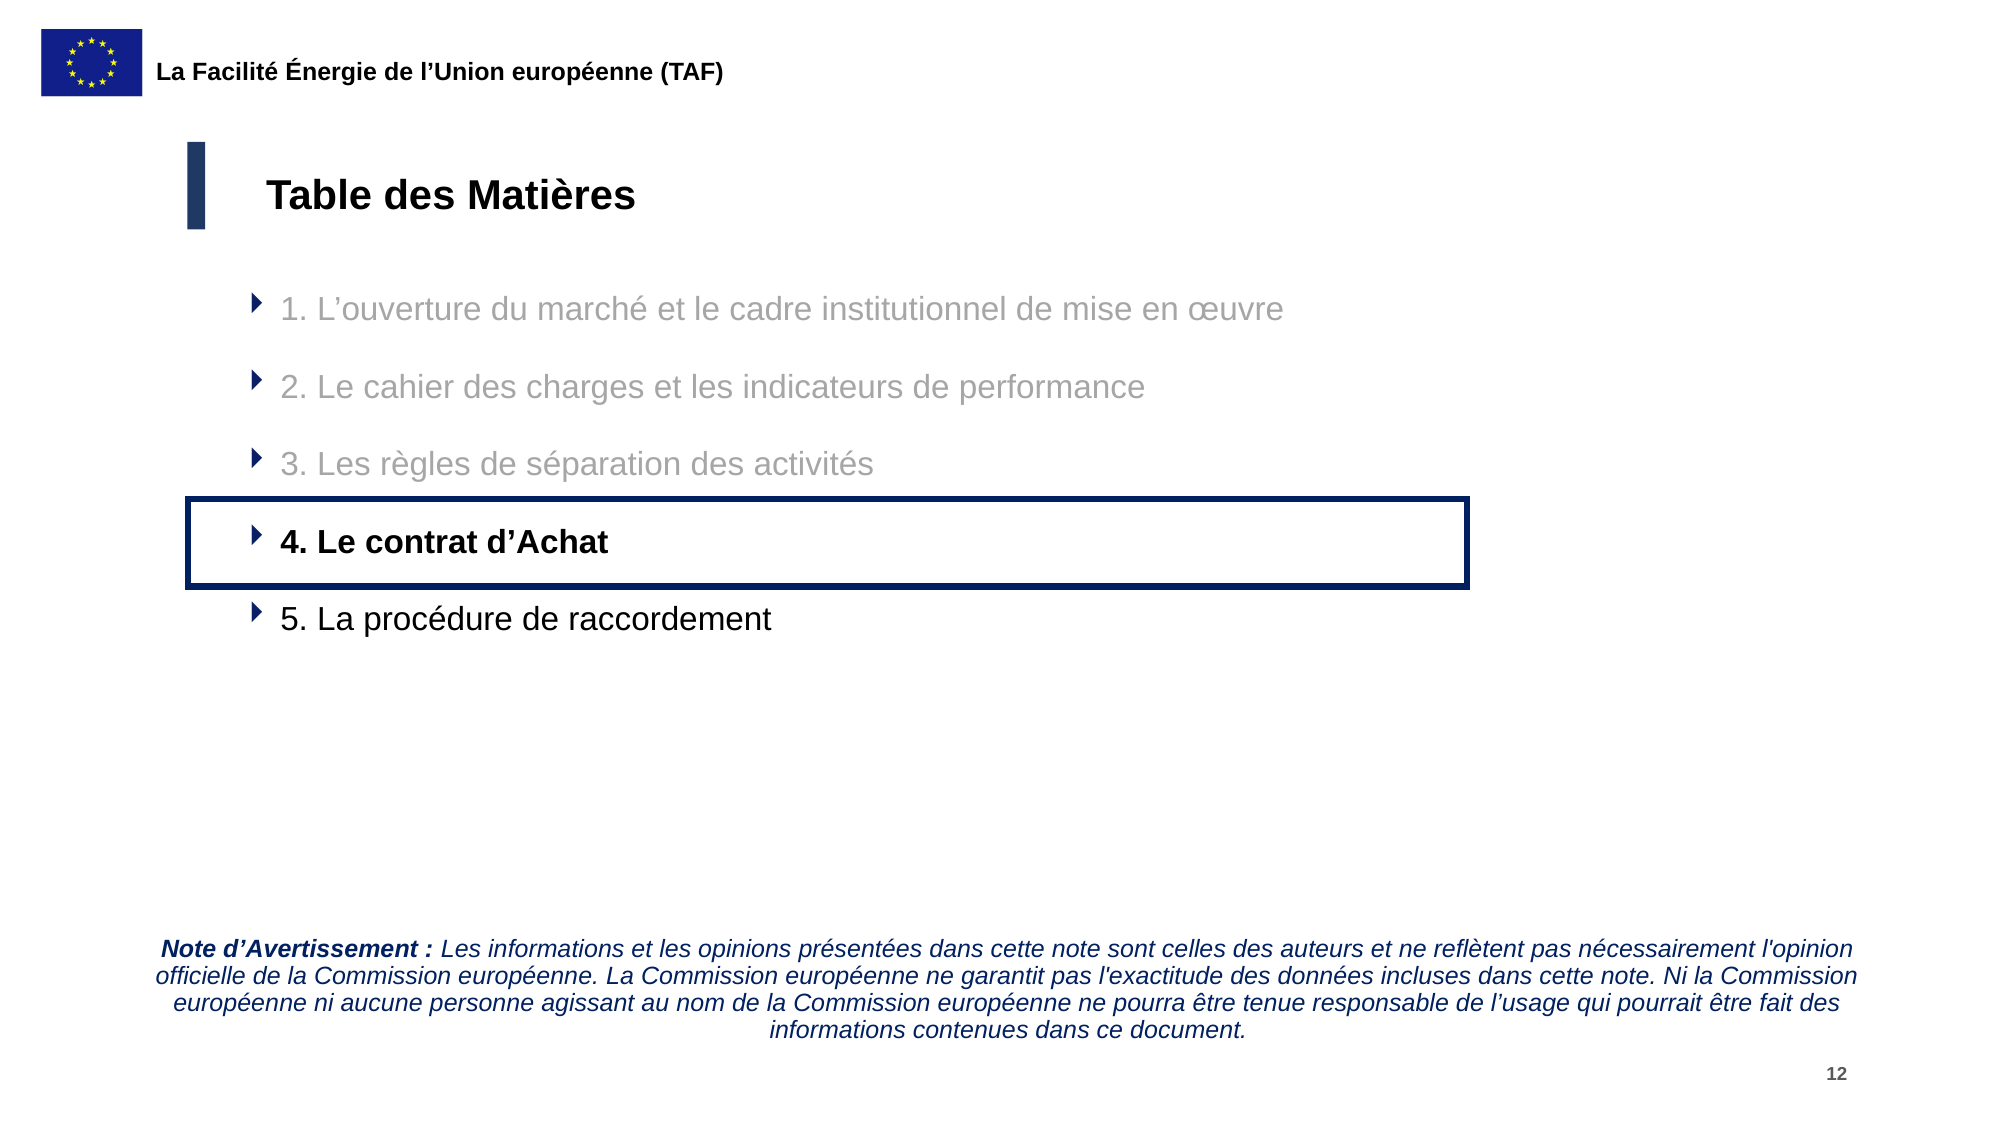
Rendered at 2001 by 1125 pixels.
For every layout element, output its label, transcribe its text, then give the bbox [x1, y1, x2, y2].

text_box [187, 499, 1468, 587]
text_box Note d’Avertissement : Les informations et les opinions présentées dans cette note sont celles des auteurs et ne reflètent pas nécessairement l'opinion officielle de la Commission européenne. La Commission européenne ne garantit pas l'exactitude des données incluses dans cette note. Ni la Commission européenne ni aucune personne agissant au nom de la Commission européenne ne pourra être tenue responsable de l’usage qui pourrait être fait des informations contenues dans ce document. [109, 928, 1909, 1051]
text_box 1. L’ouverture du marché et le cadre institutionnel de mise en œuvre 2. Le cahier des charges et les indicateurs de performance 3. Les règles de séparation des activités 4. Le contrat d’Achat 5. La procédure de raccordement [241, 587, 1468, 672]
text_box 12 [1412, 1042, 1863, 1103]
text_box Table des Matières [266, 141, 1367, 227]
text_box 1. L’ouverture du marché et le cadre institutionnel de mise en œuvre 2. Le cahier des charges et les indicateurs de performance 3. Les règles de séparation des activités 4. Le contrat d’Achat 5. La procédure de raccordement [241, 287, 1468, 499]
picture [39, 27, 144, 98]
text_box [187, 141, 206, 230]
